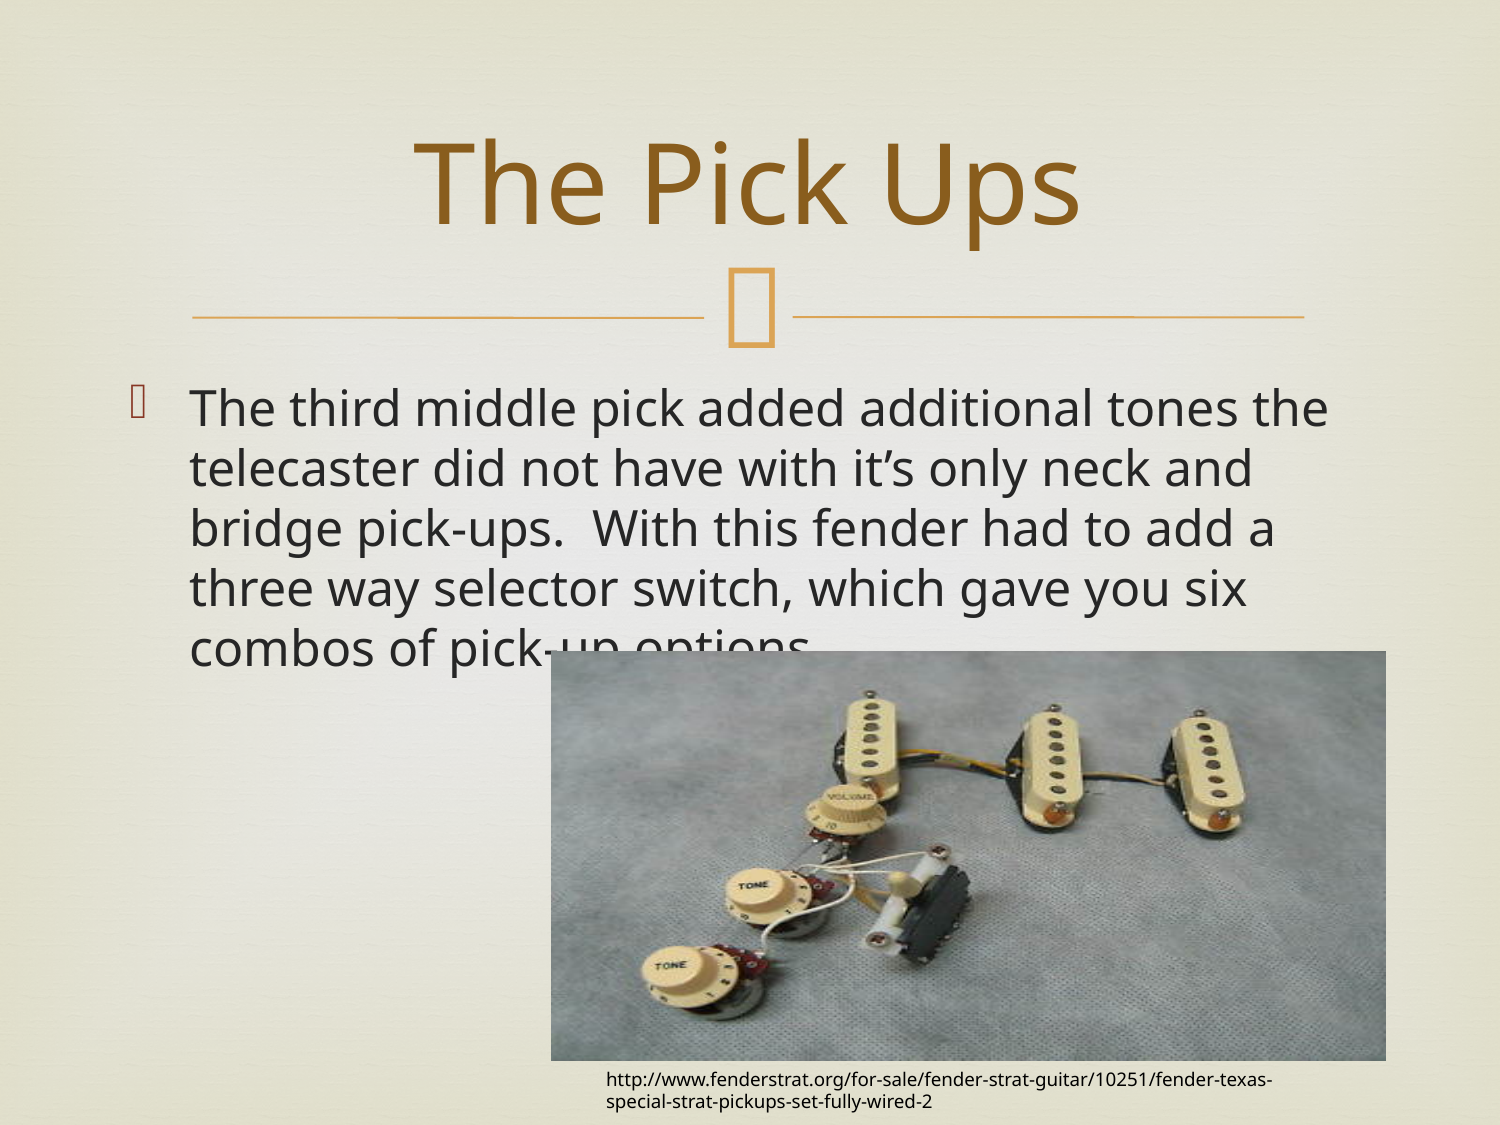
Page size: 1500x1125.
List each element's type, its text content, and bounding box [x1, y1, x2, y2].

picture [551, 650, 1386, 1061]
title The Pick Ups [112, 93, 1386, 267]
text_box http://www.fenderstrat.org/for-sale/fender-strat-guitar/10251/fender-texas-special-strat-pickups-set-fully-wired-2 [591, 1070, 1342, 1120]
list The third middle pick added additional tones the telecaster did not have with it’s only neck and bridge pick-ups. With this fender had to add a three way selector switch, which gave you six combos of pick-up options. [114, 368, 1386, 1005]
